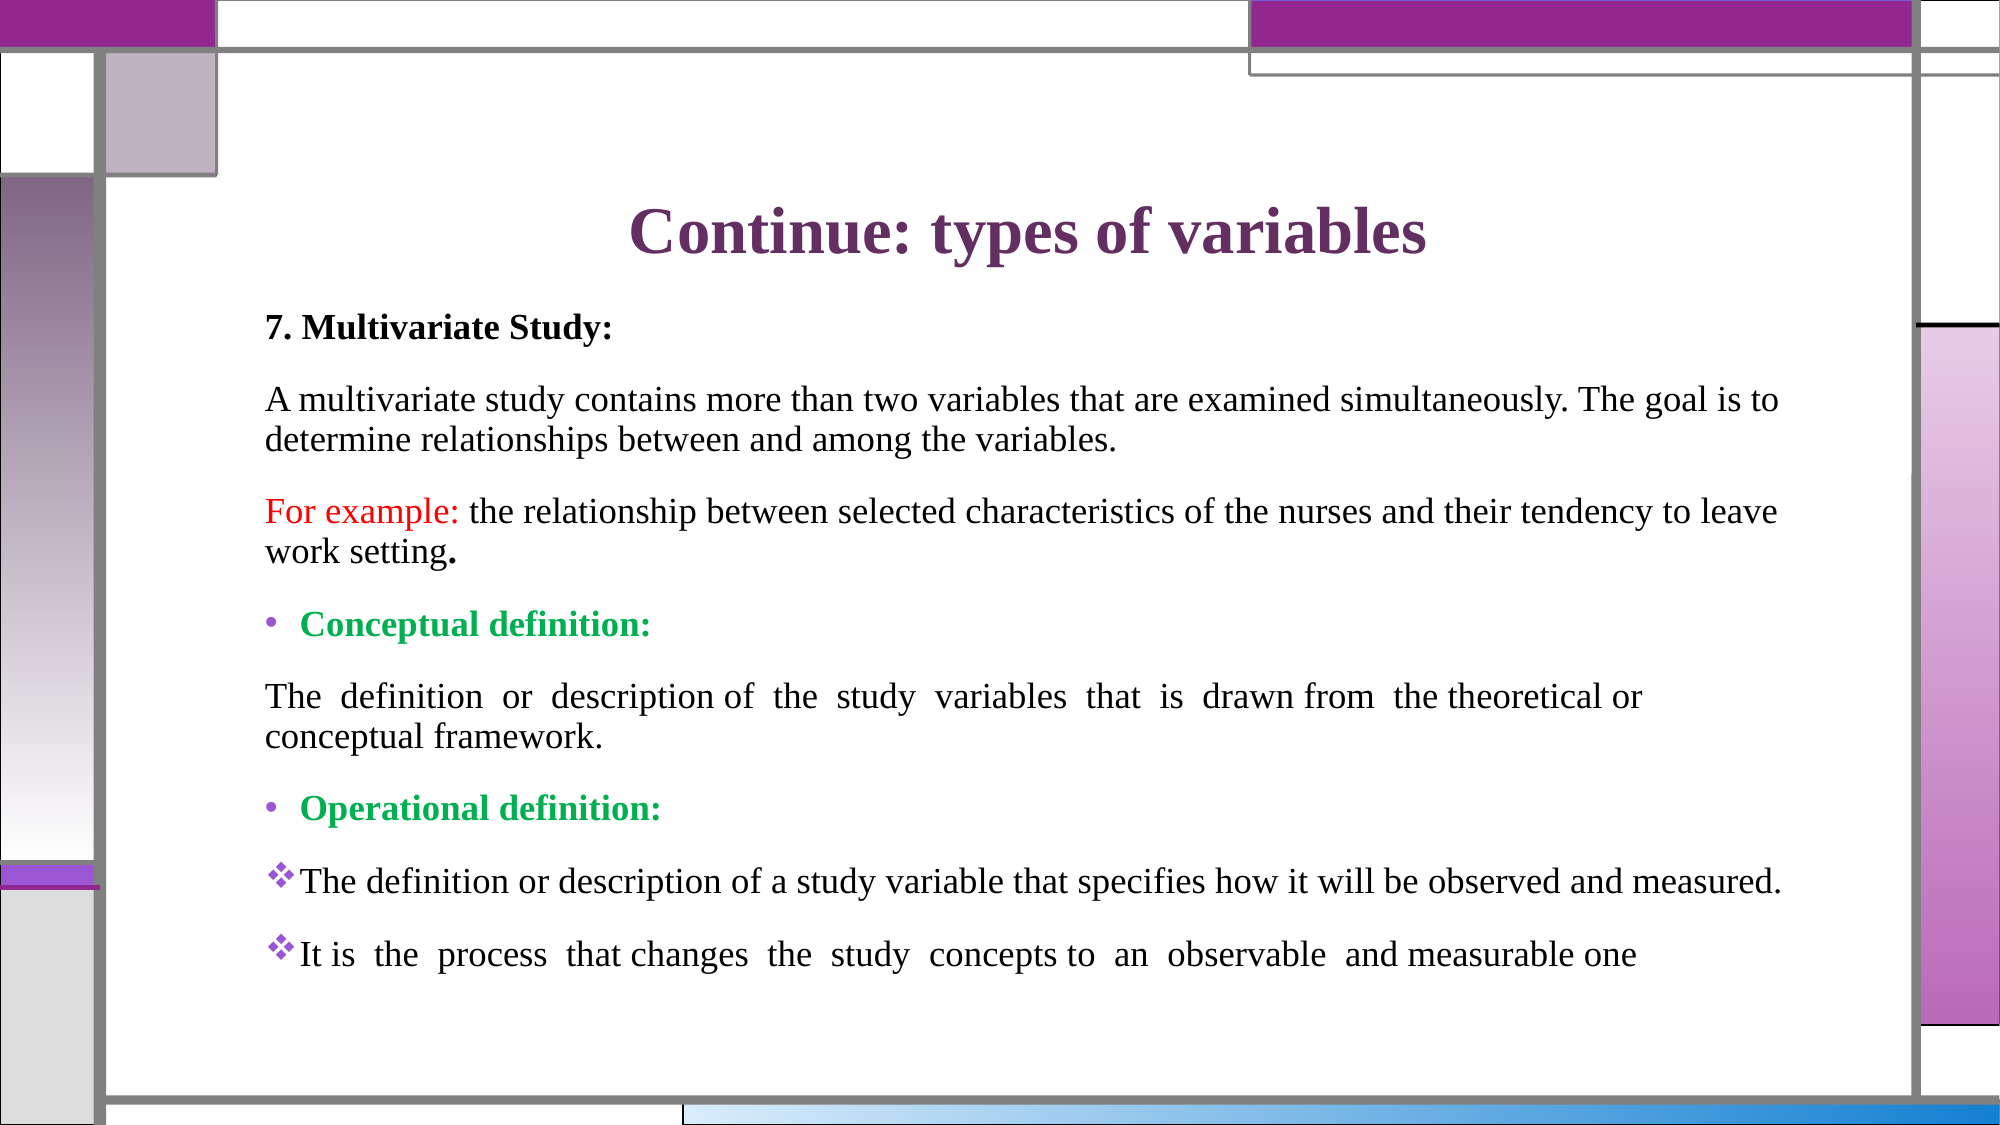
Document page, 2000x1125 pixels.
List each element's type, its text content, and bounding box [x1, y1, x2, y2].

title Continue: types of variables [249, 87, 1825, 275]
list 7. Multivariate Study: A multivariate study contains more than two variables that are examined simultaneously. The goal is to determine relationships between and among the variables. For example: the relationship between selected characteristics of the nurses and their tendency to leave work setting. Conceptual definition: The definition or description of the study variables that is drawn from the theoretical or conceptual framework. Operational definition: The definition or description of a study variable that specifies how it will be observed and measured. It is the process that changes the study concepts to an observable and measurable one [249, 299, 1825, 988]
